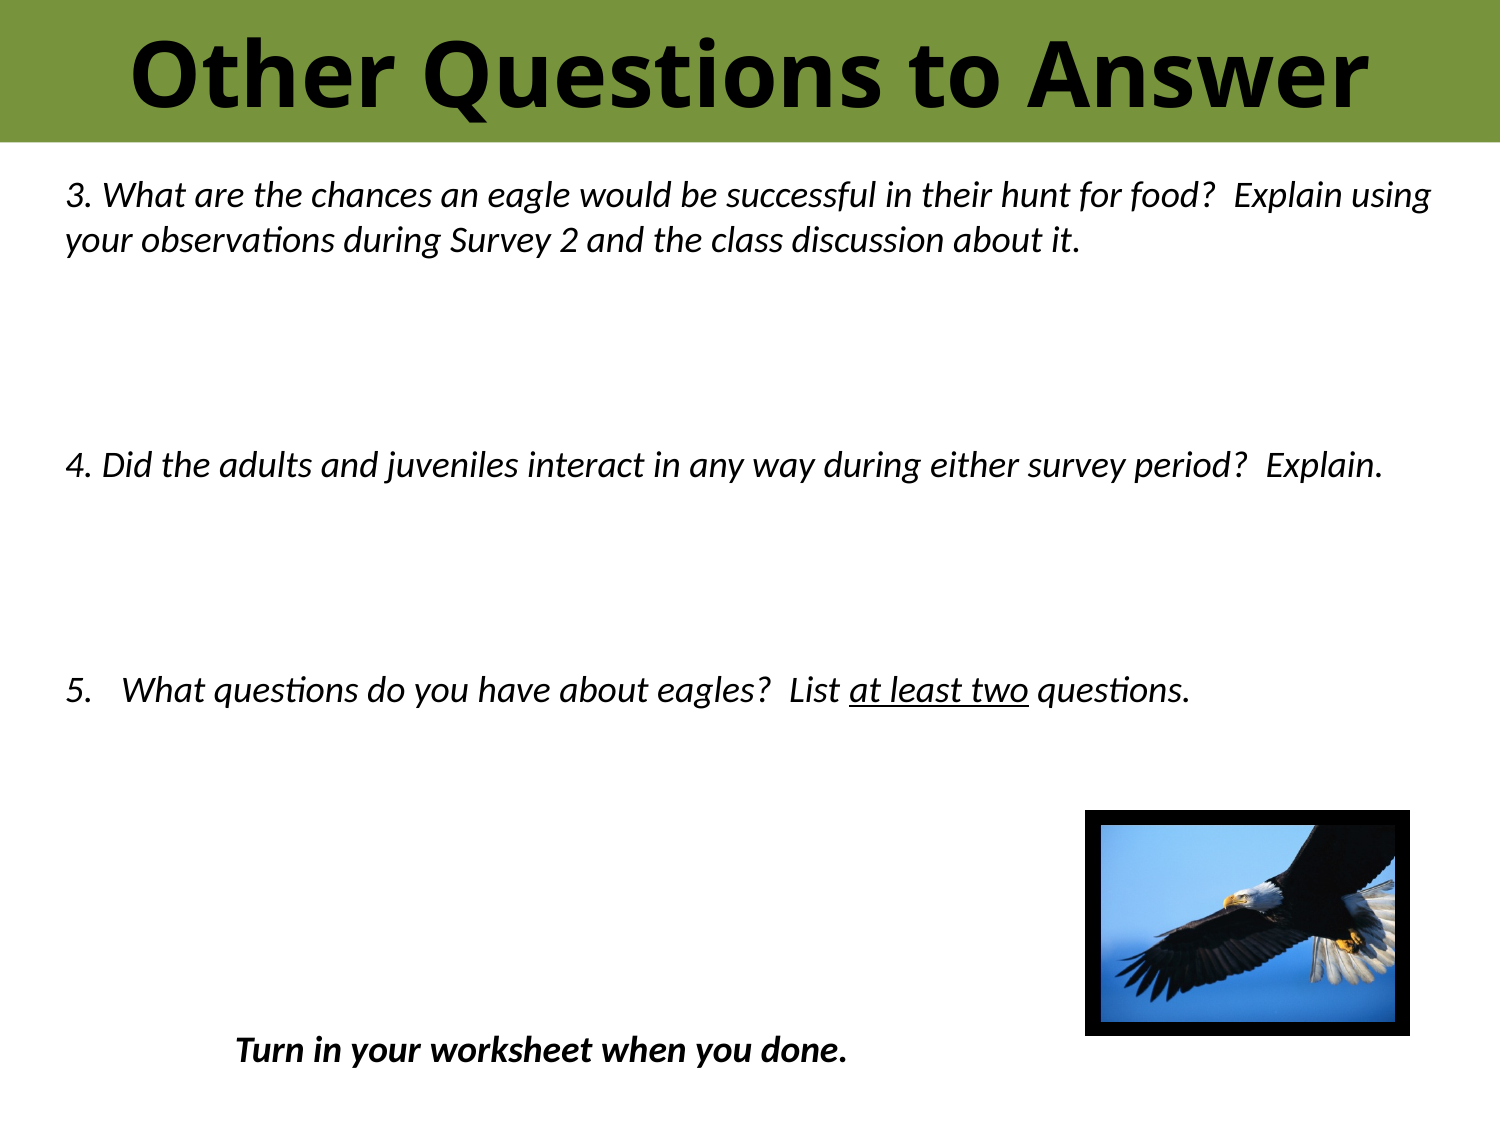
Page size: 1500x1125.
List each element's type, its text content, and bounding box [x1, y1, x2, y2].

picture [1099, 824, 1396, 1022]
text_box 3. What are the chances an eagle would be successful in their hunt for food? Explain using your observations during Survey 2 and the class discussion about it. 4. Did the adults and juveniles interact in any way during either survey period? Explain. What questions do you have about eagles? List at least two questions. Turn in your worksheet when you done. [49, 162, 1463, 1078]
title Other Questions to Answer [0, 0, 1500, 143]
